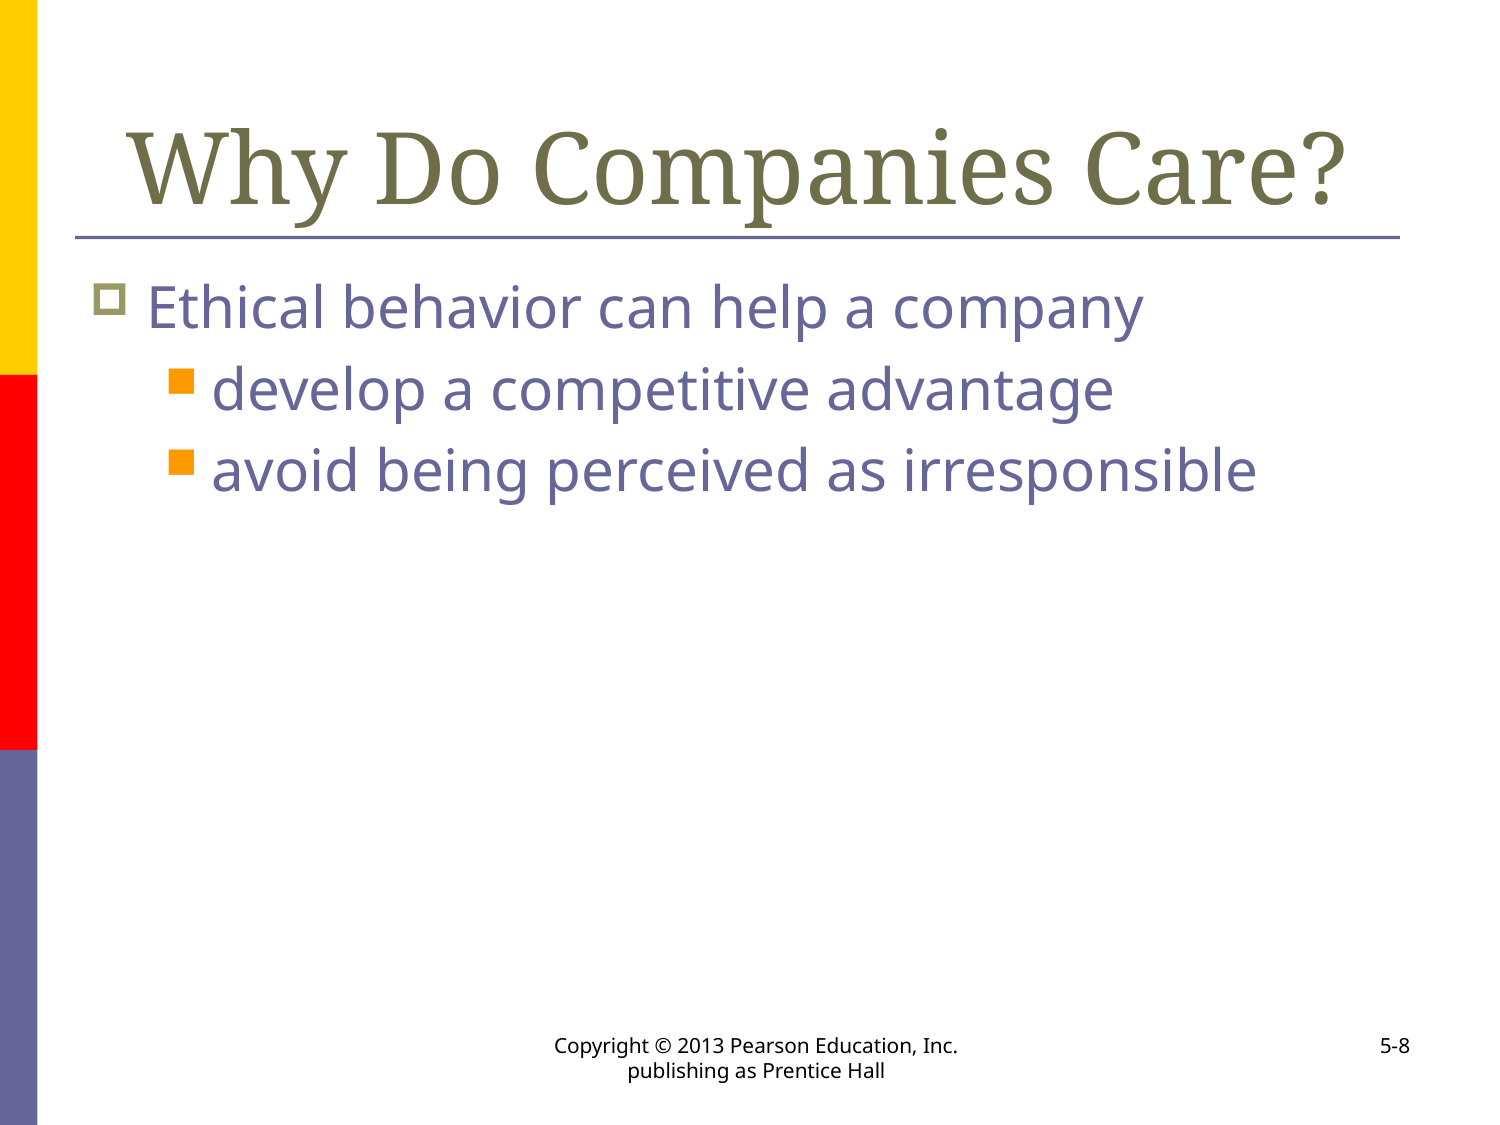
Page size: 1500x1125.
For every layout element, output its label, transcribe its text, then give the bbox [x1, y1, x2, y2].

footer Copyright © 2013 Pearson Education, Inc. publishing as Prentice Hall [500, 1025, 1013, 1100]
slide_number 5-8 [1074, 1025, 1425, 1100]
title Why Do Companies Care? [75, 45, 1425, 233]
list Ethical behavior can help a company develop a competitive advantage avoid being perceived as irresponsible [75, 262, 1425, 1006]
